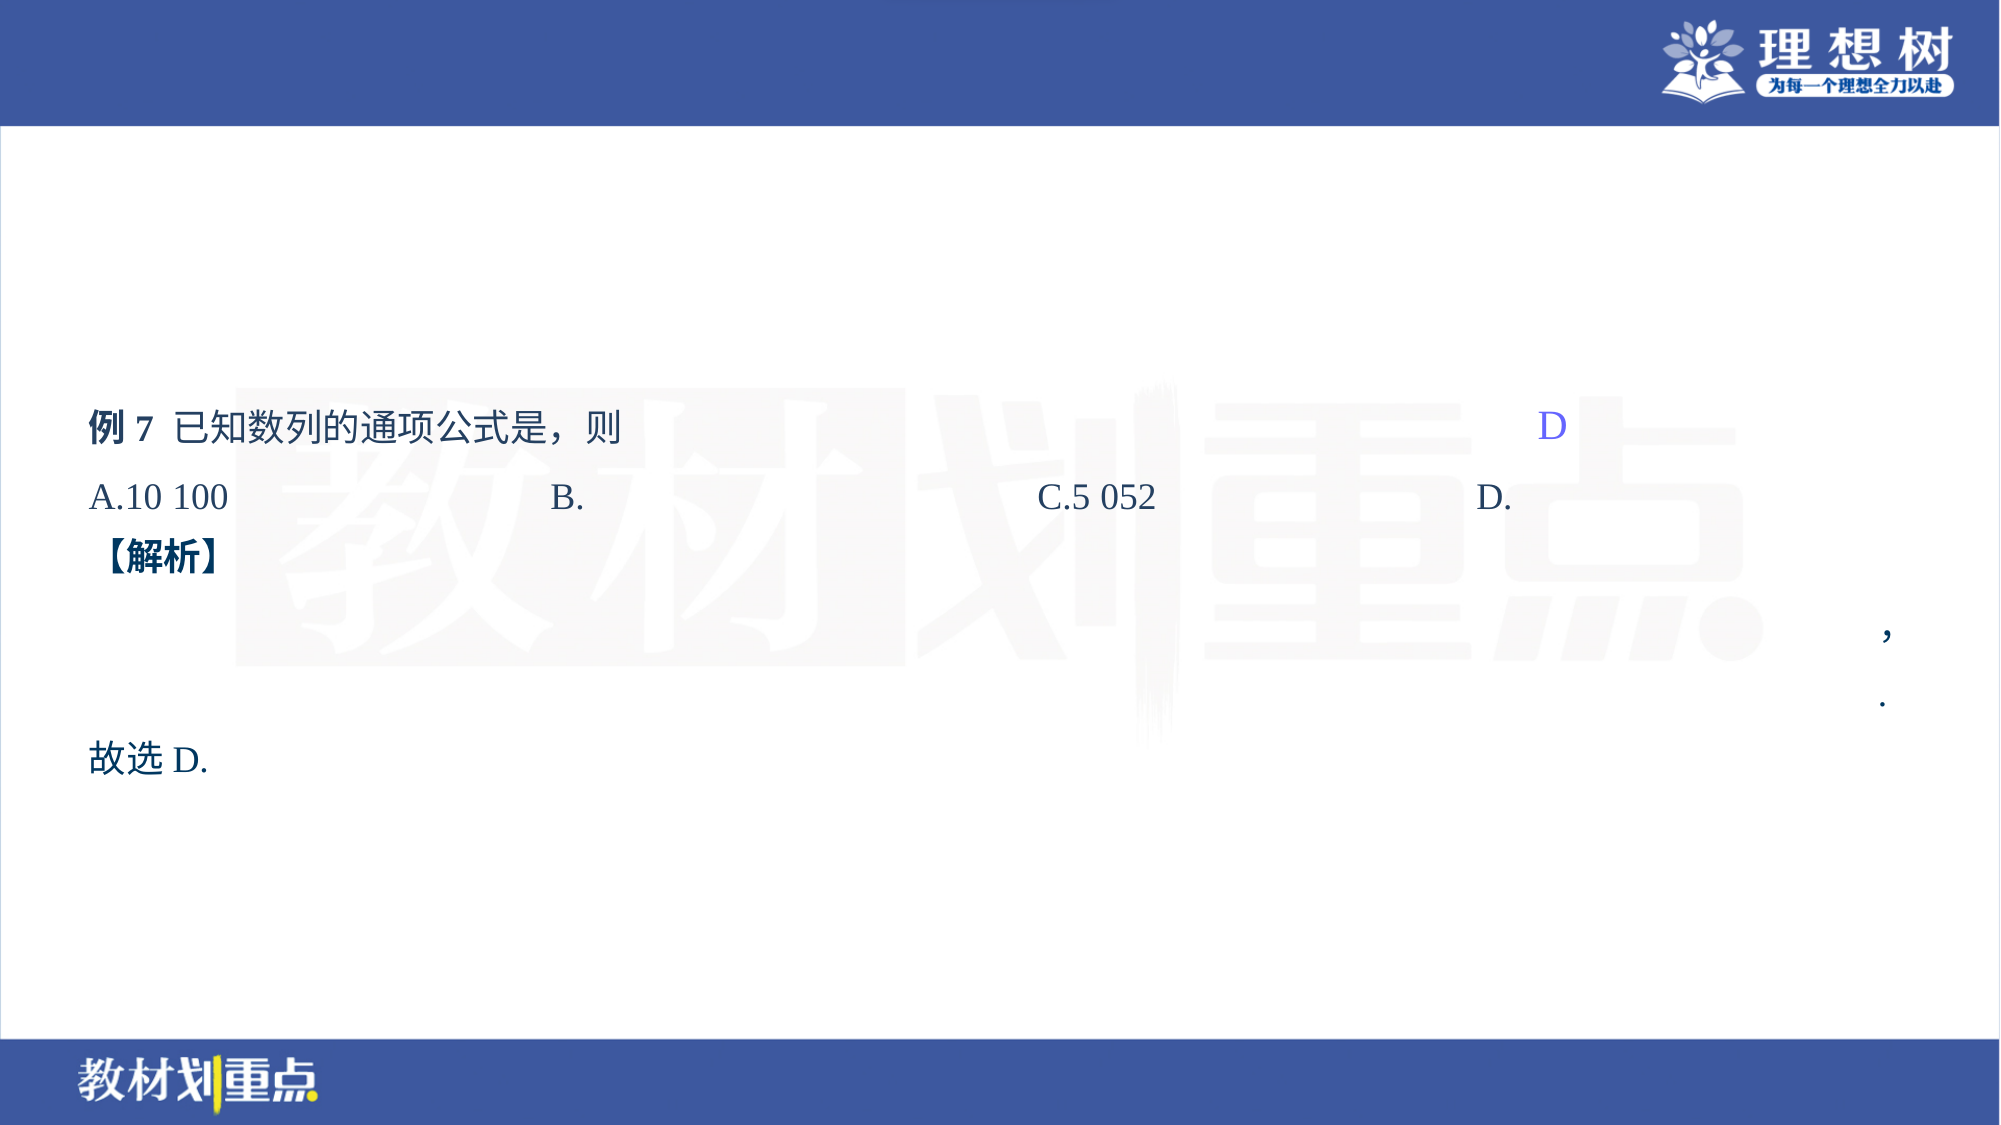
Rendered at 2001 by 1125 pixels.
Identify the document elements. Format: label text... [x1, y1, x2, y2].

picture [0, 0, 2000, 1125]
text_box D [1522, 395, 1584, 446]
